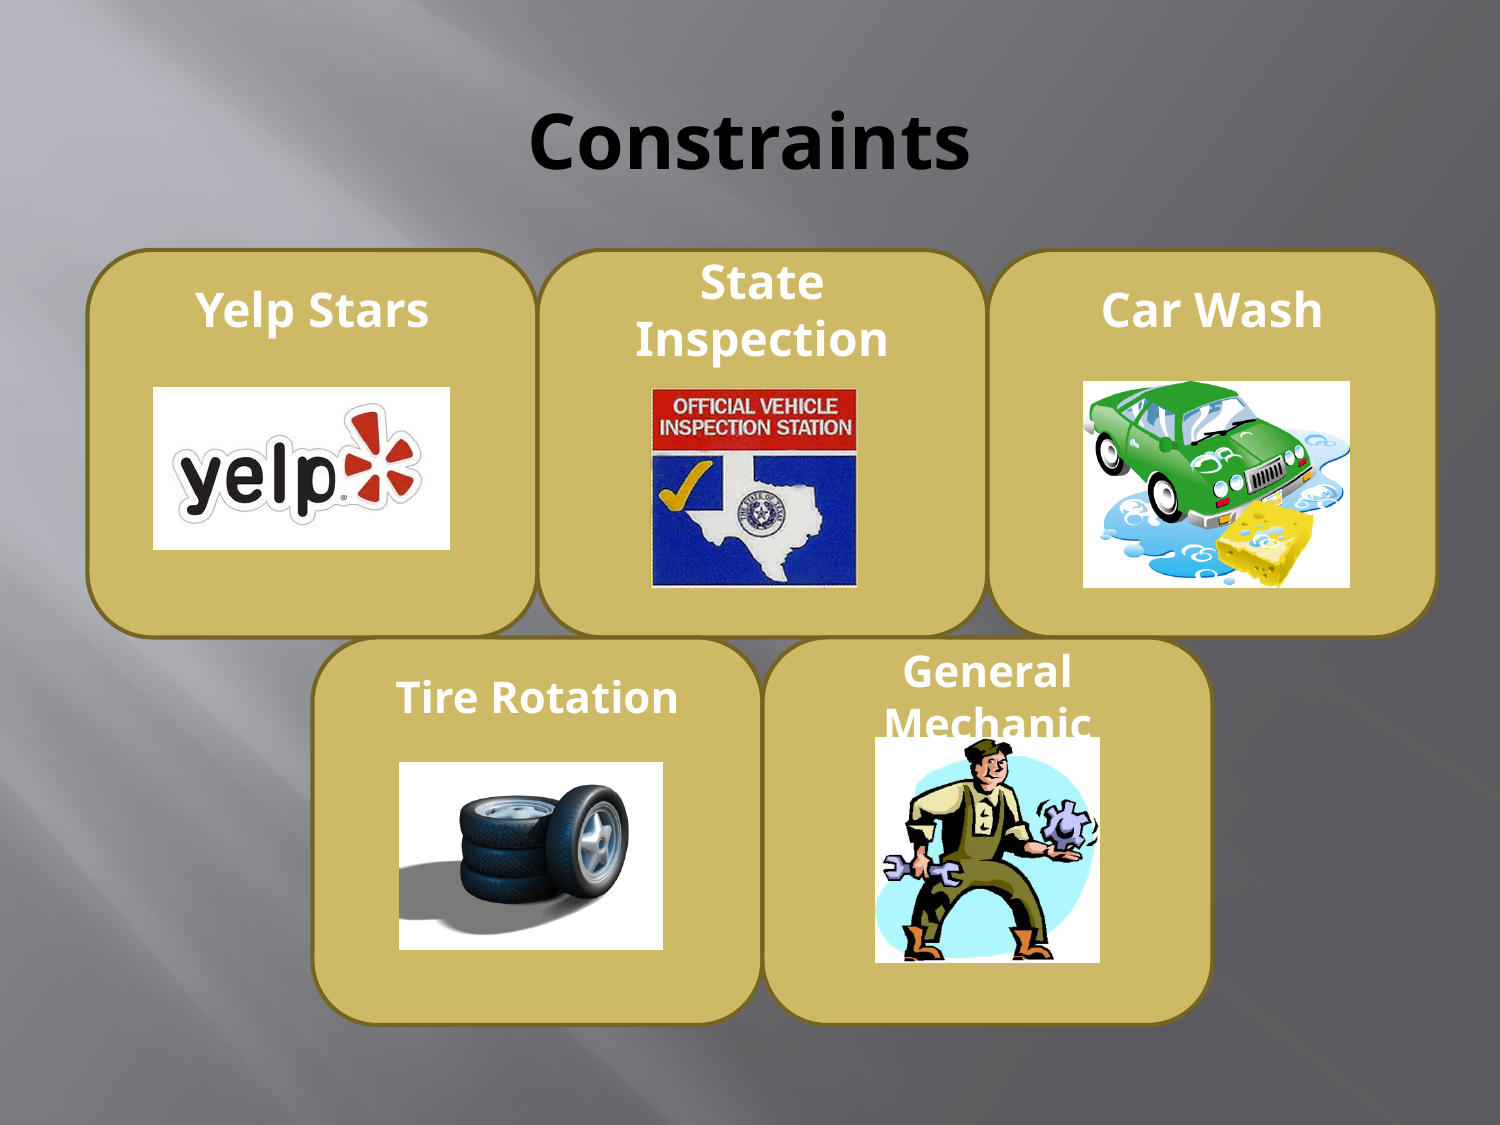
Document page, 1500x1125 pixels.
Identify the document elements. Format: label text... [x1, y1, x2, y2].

picture [874, 737, 1101, 964]
text_box State Inspection [535, 247, 987, 640]
picture [649, 387, 859, 590]
text_box Car Wash [985, 247, 1440, 640]
text_box Yelp Stars [85, 247, 537, 640]
picture [153, 387, 451, 551]
title Constraints [75, 45, 1425, 233]
picture [399, 762, 663, 951]
text_box General Mechanic [760, 635, 1215, 1028]
text_box Tire Rotation [310, 635, 762, 1028]
picture [1082, 380, 1351, 588]
